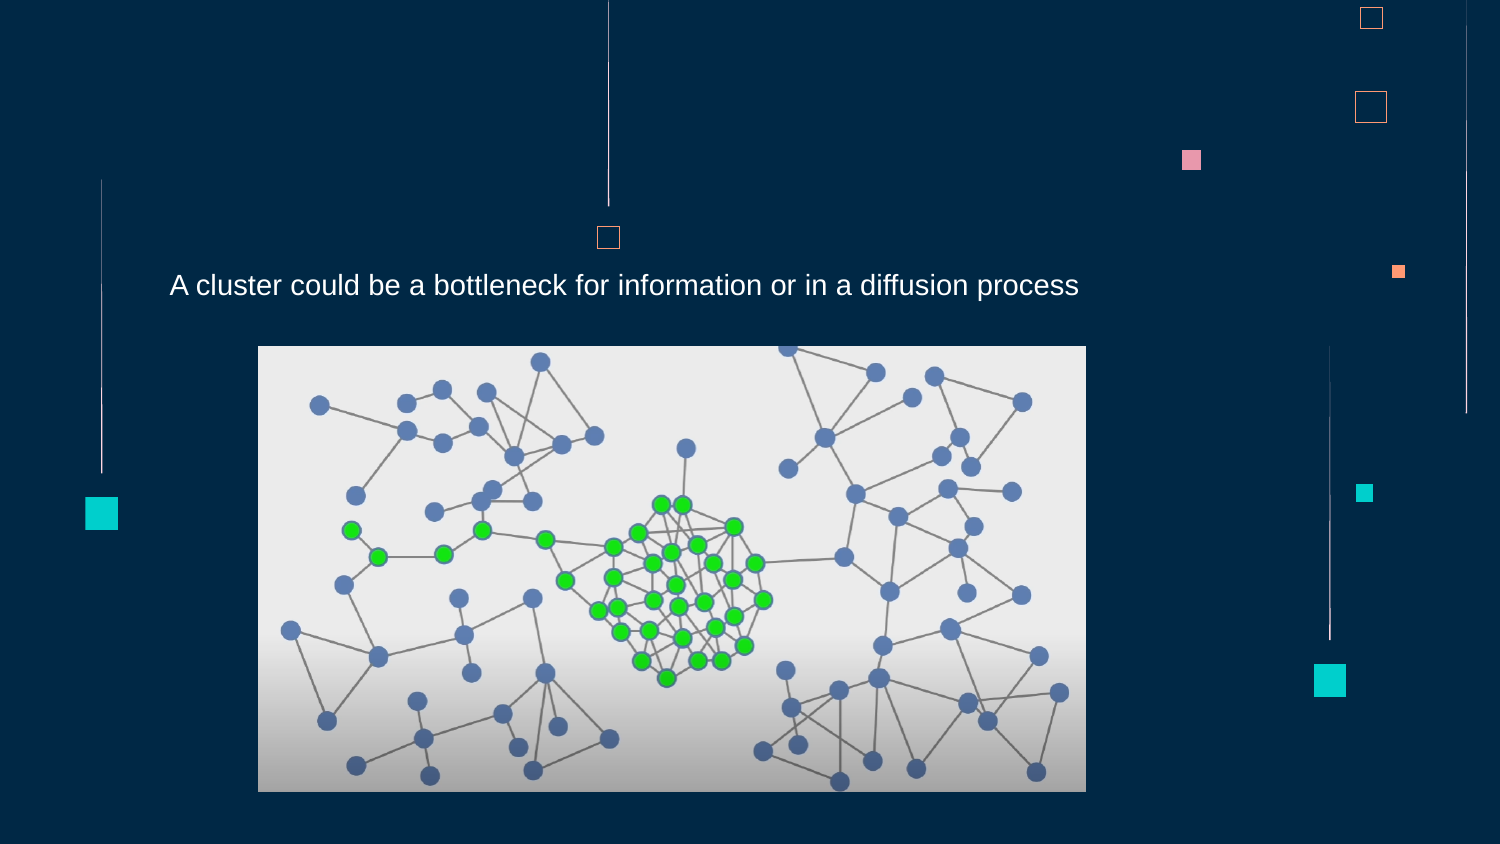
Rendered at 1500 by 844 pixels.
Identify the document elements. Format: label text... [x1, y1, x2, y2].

text_box A cluster could be a bottleneck for information or in a diffusion process [154, 258, 1273, 309]
picture [258, 346, 1087, 792]
